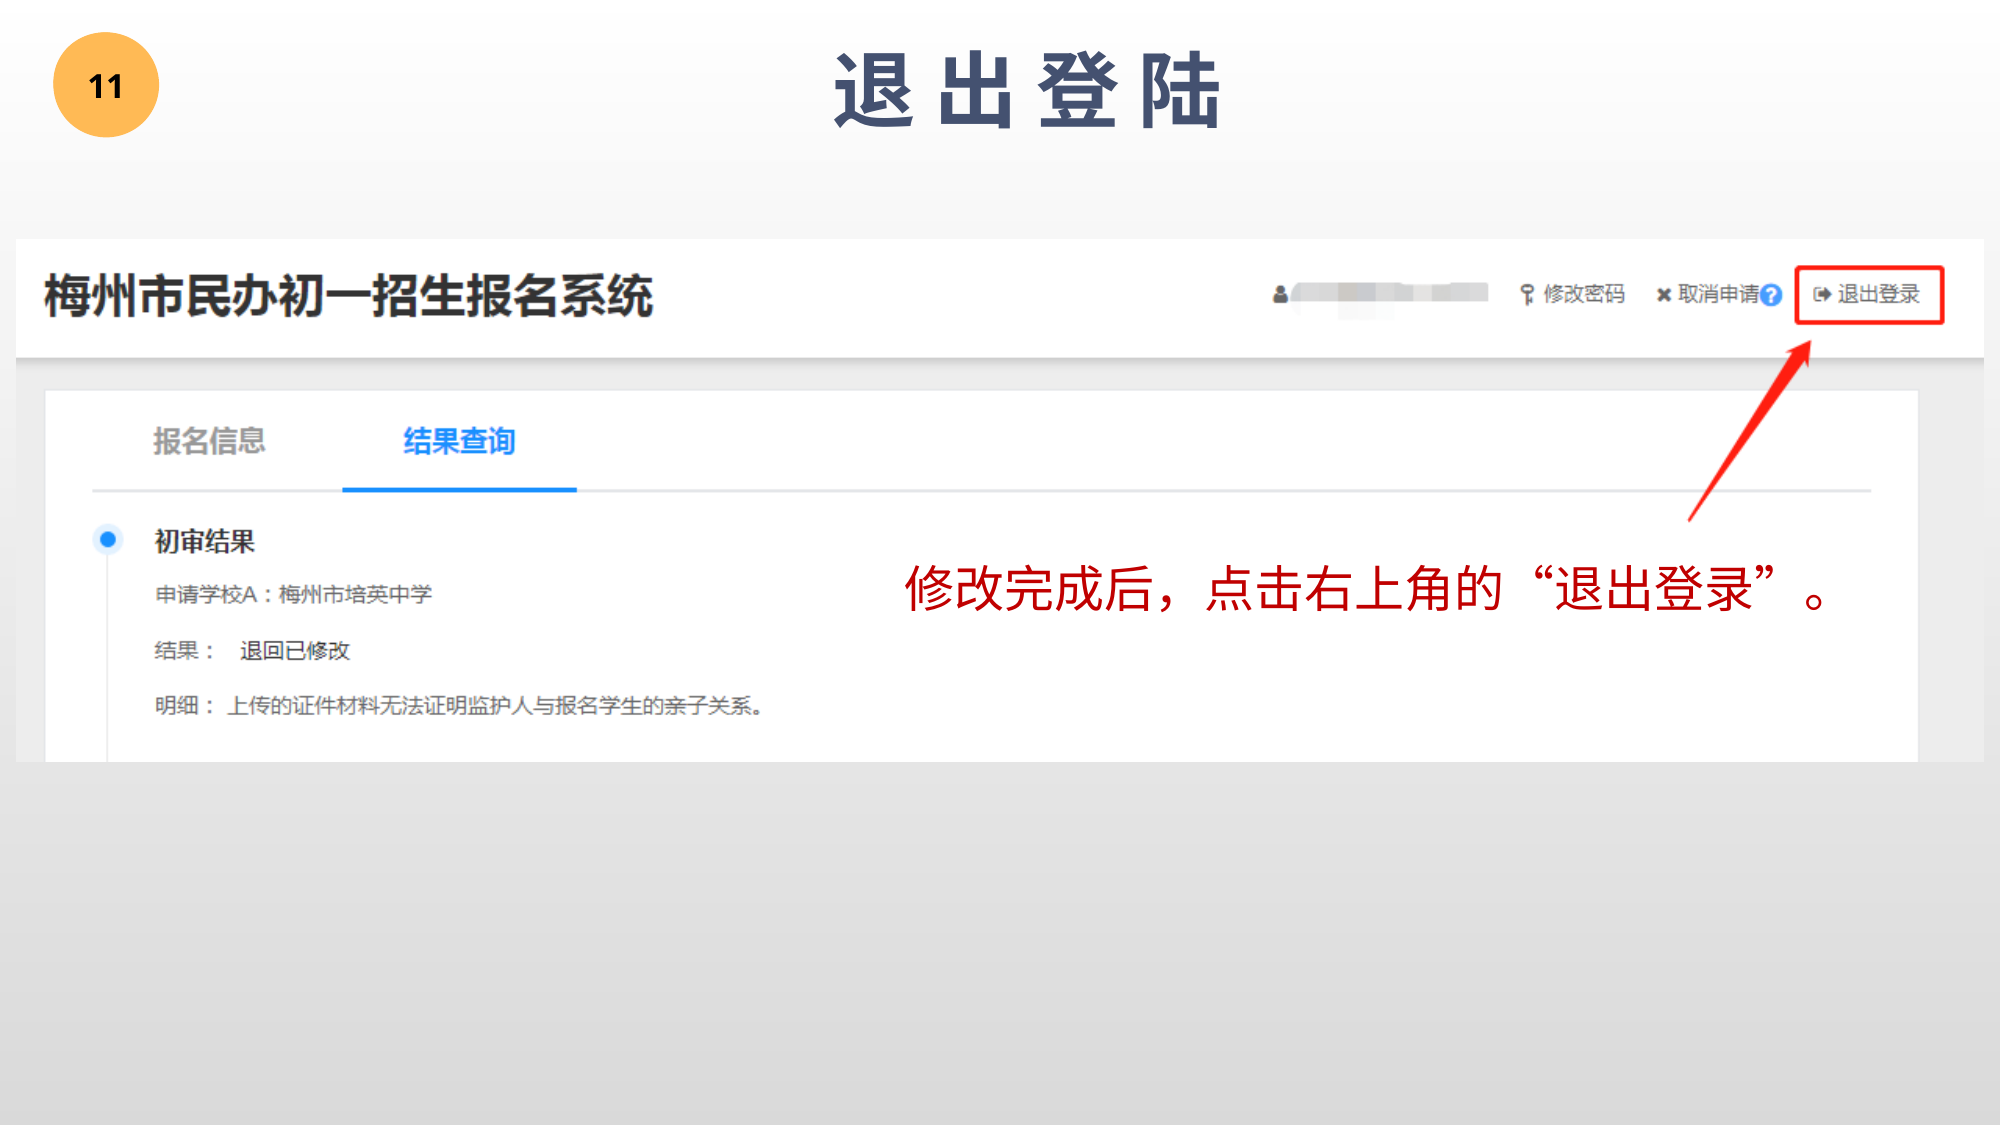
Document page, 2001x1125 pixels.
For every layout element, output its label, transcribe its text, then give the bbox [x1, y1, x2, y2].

picture [16, 239, 1984, 762]
text_box 退 出 登 陆 [817, 30, 1265, 146]
text_box 11 [52, 31, 161, 139]
